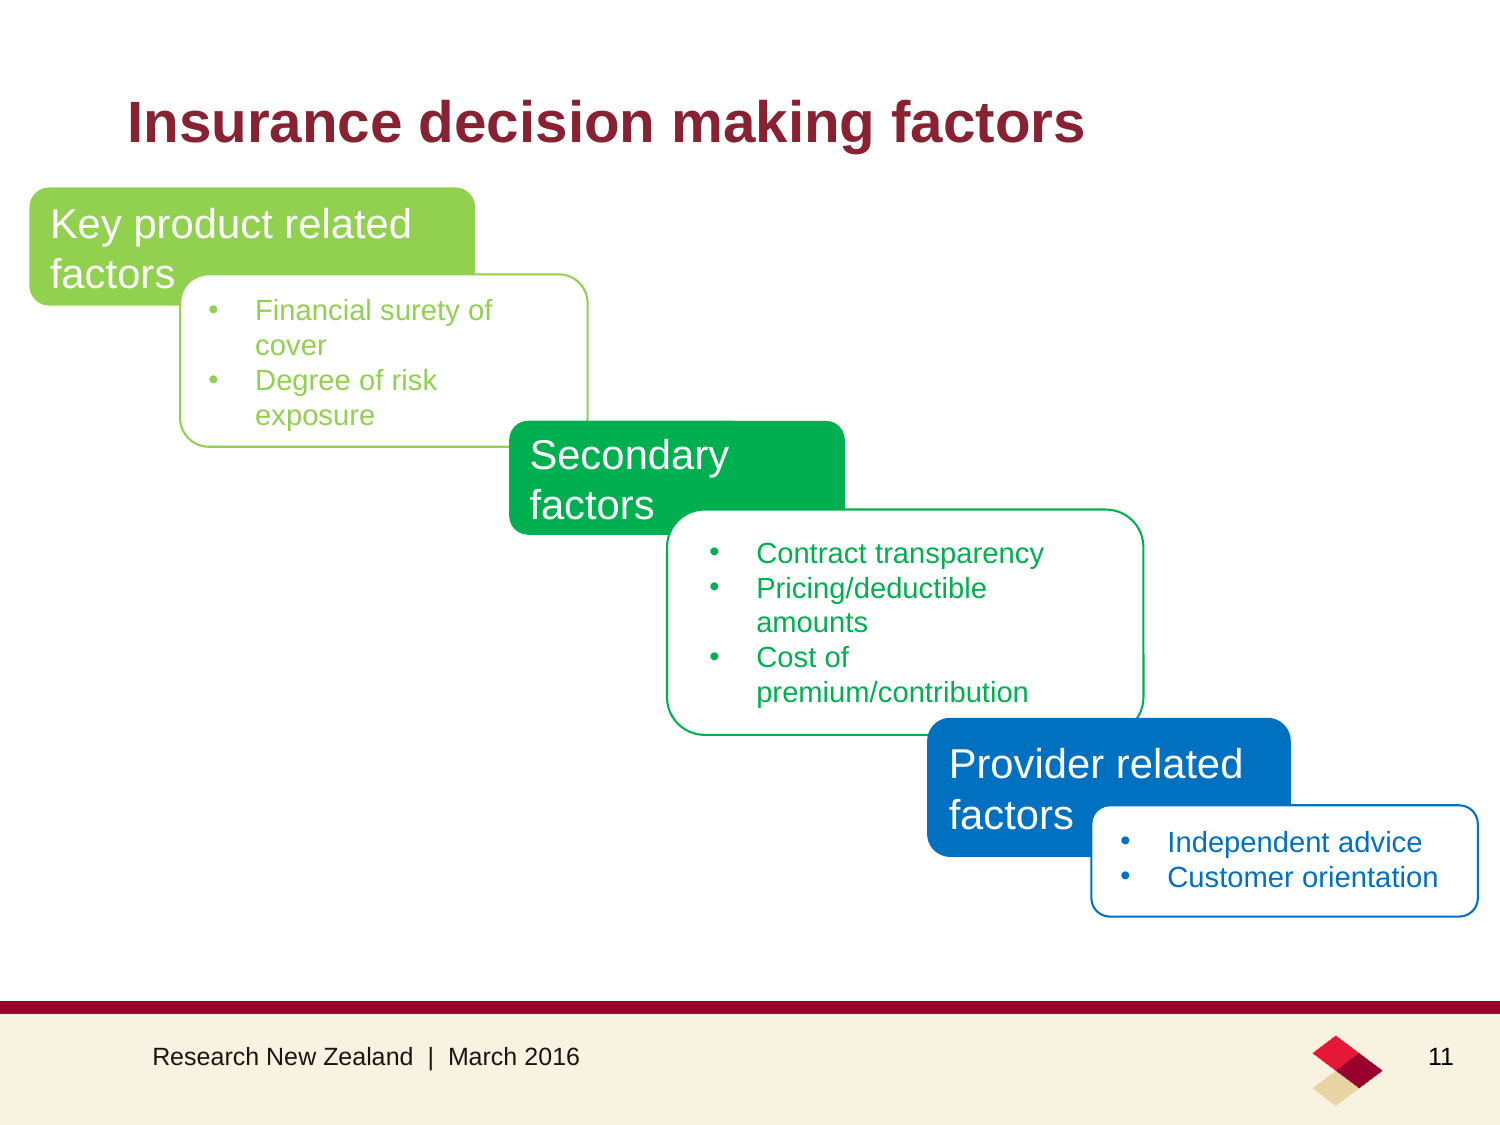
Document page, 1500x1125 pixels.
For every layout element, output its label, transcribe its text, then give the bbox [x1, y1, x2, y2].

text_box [509, 420, 1144, 735]
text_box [29, 187, 588, 502]
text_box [927, 717, 1482, 917]
title Insurance decision making factors [112, 50, 1388, 188]
picture [0, 999, 1500, 1125]
